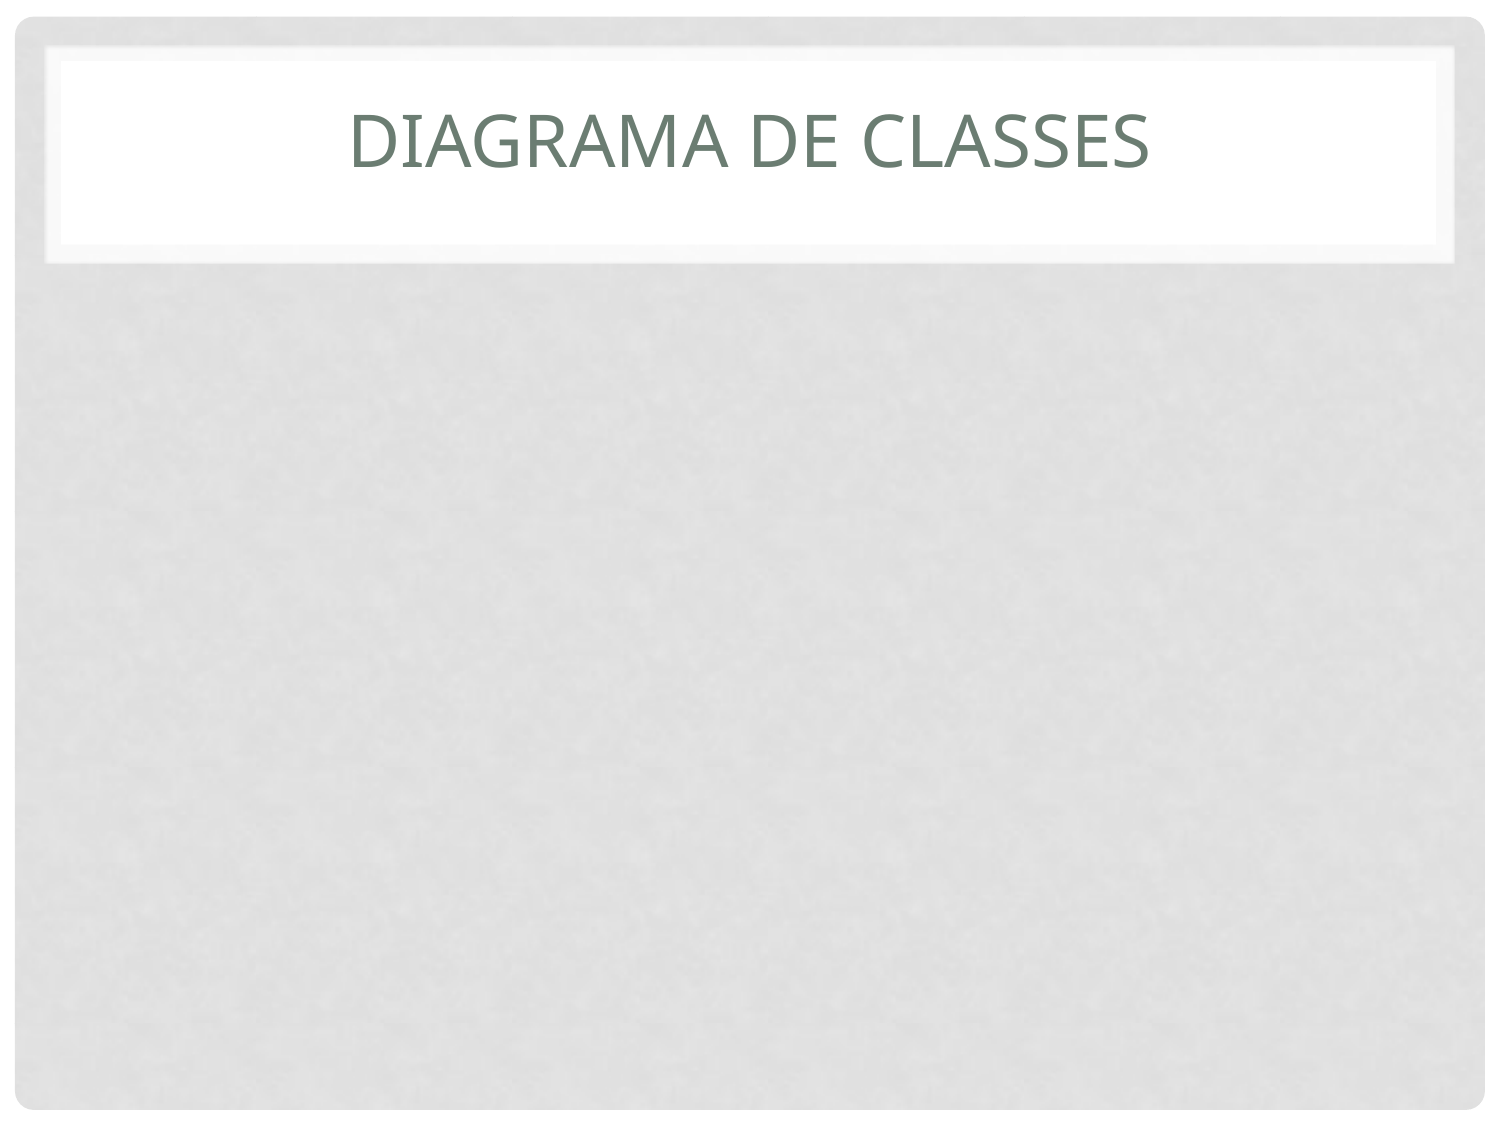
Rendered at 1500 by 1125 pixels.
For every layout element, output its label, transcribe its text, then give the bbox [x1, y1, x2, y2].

title Diagrama de Classes [75, 45, 1425, 233]
